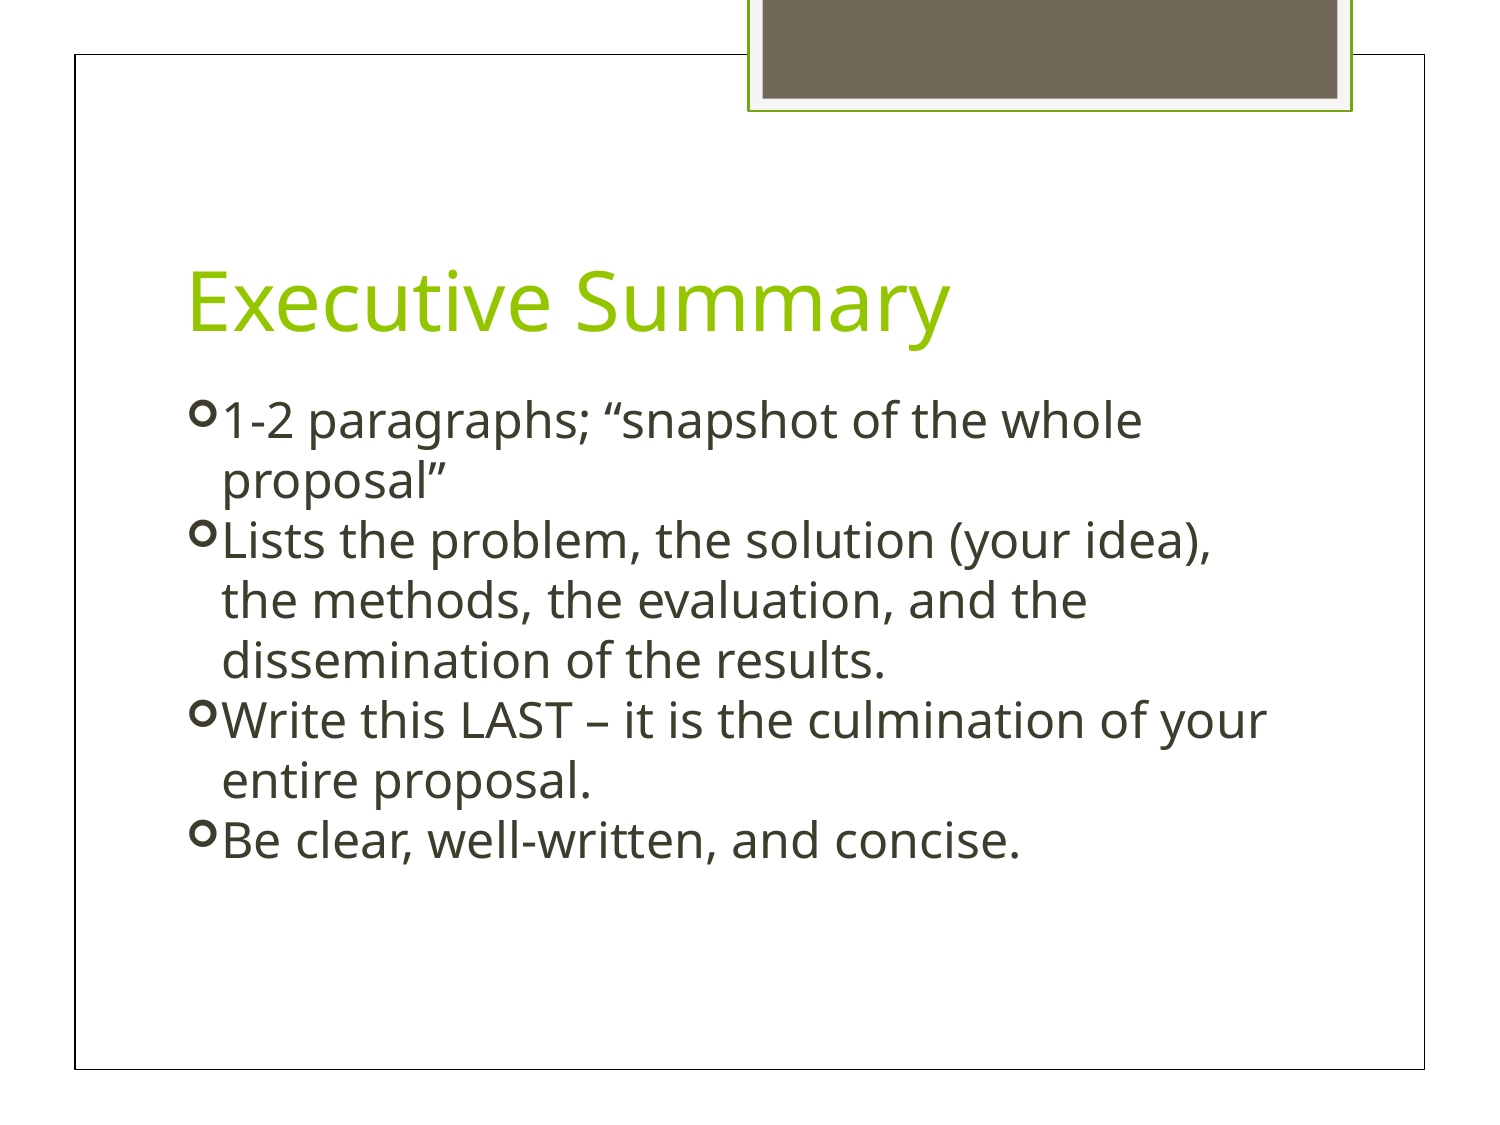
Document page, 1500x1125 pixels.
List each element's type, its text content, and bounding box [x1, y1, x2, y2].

text_box 1-2 paragraphs; “snapshot of the whole proposal” Lists the problem, the solution (your idea), the methods, the evaluation, and the dissemination of the results. Write this LAST – it is the culmination of your entire proposal. Be clear, well-written, and concise. [171, 381, 1283, 957]
text_box Executive Summary [171, 168, 1324, 356]
